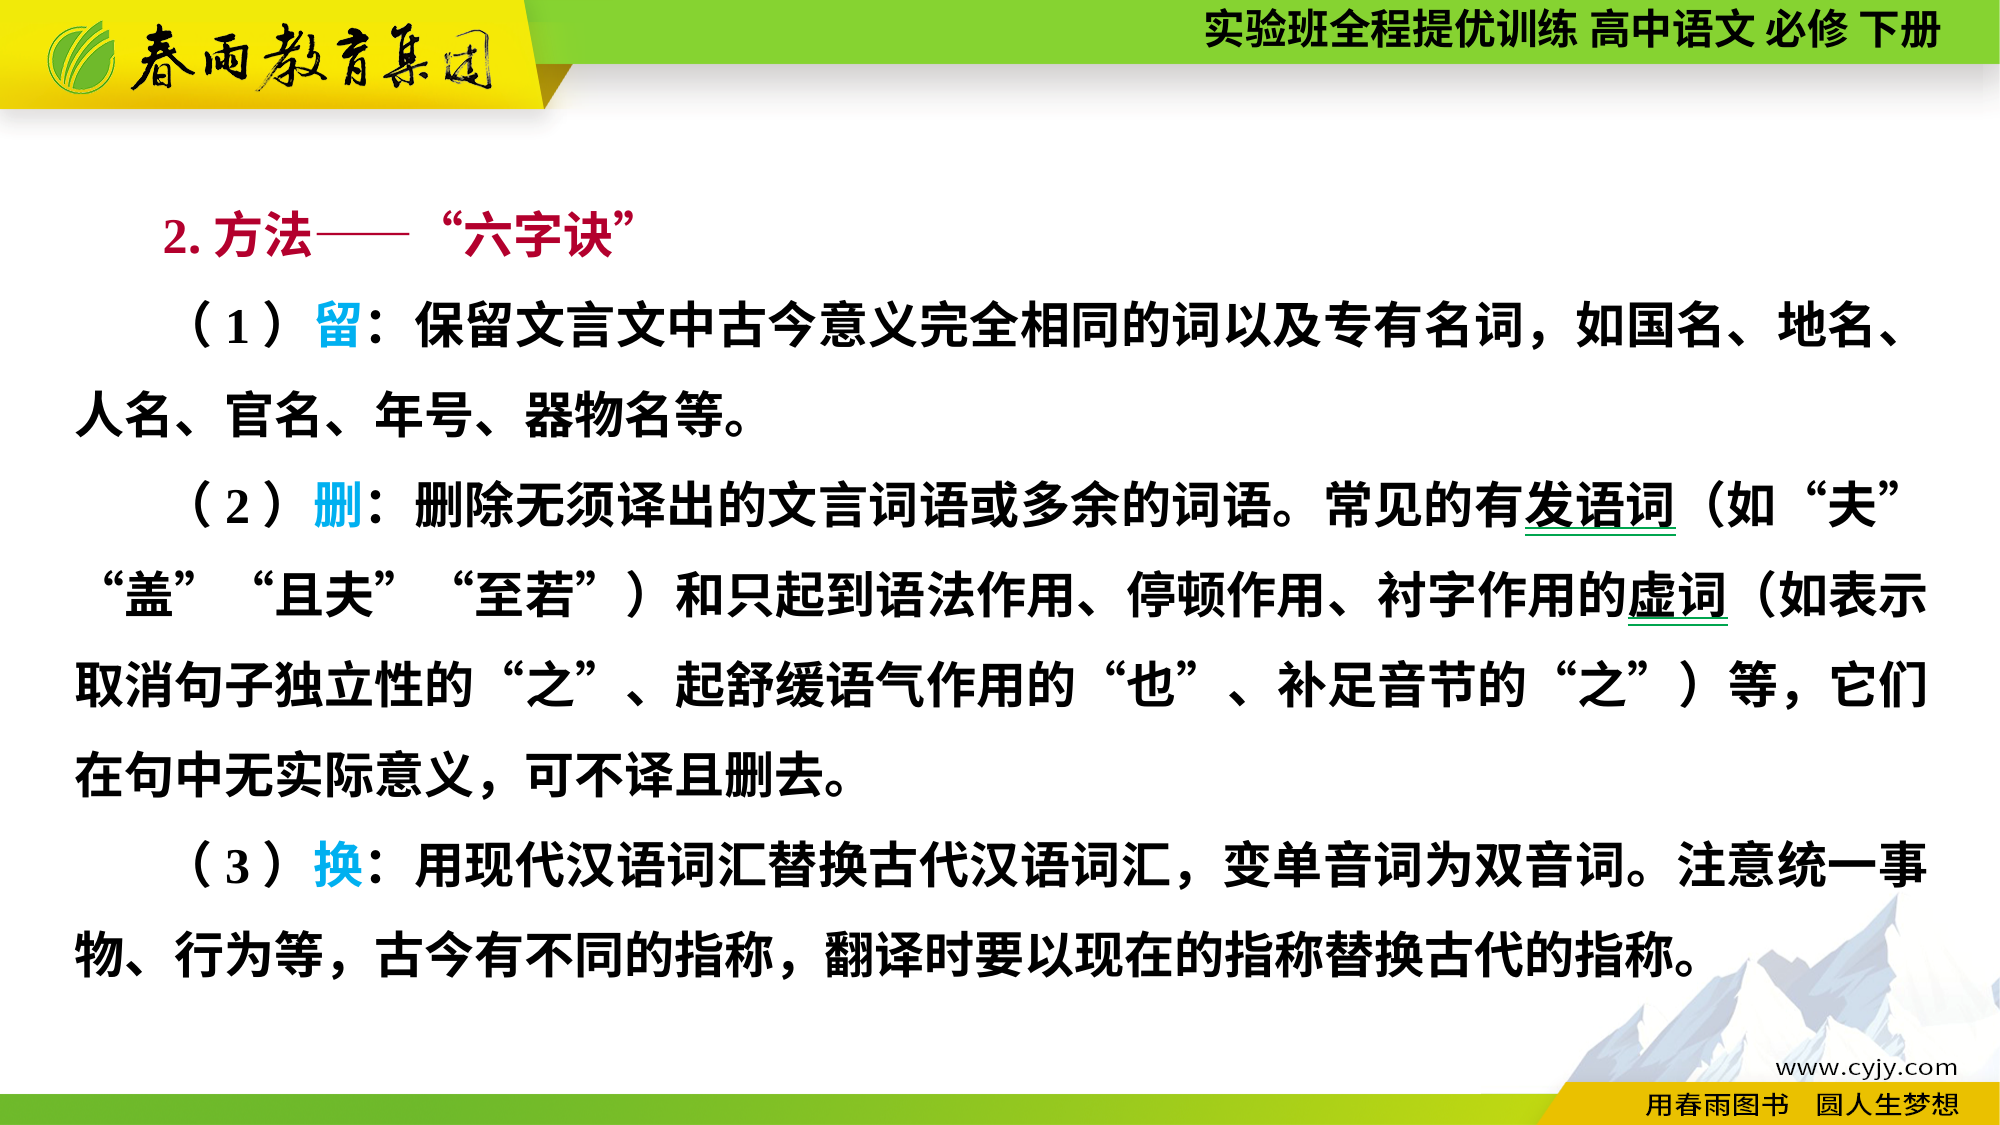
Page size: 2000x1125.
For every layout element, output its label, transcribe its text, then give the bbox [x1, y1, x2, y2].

list 2.方法——“六字诀” （1）留：保留文言文中古今意义完全相同的词以及专有名词，如国名、地名、人名、官名、年号、器物名等。 （2）删：删除无须译出的文言词语或多余的词语。常见的有发语词（如“夫”“盖”“且夫”“至若”）和只起到语法作用、停顿作用、衬字作用的虚词（如表示取消句子独立性的“之”、起舒缓语气作用的“也”、补足音节的“之”）等，它们在句中无实际意义，可不译且删去。 （3）换：用现代汉语词汇替换古代汉语词汇，变单音词为双音词。注意统一事物、行为等，古今有不同的指称，翻译时要以现在的指称替换古代的指称。 [59, 166, 1944, 1000]
picture [0, 0, 2000, 1125]
